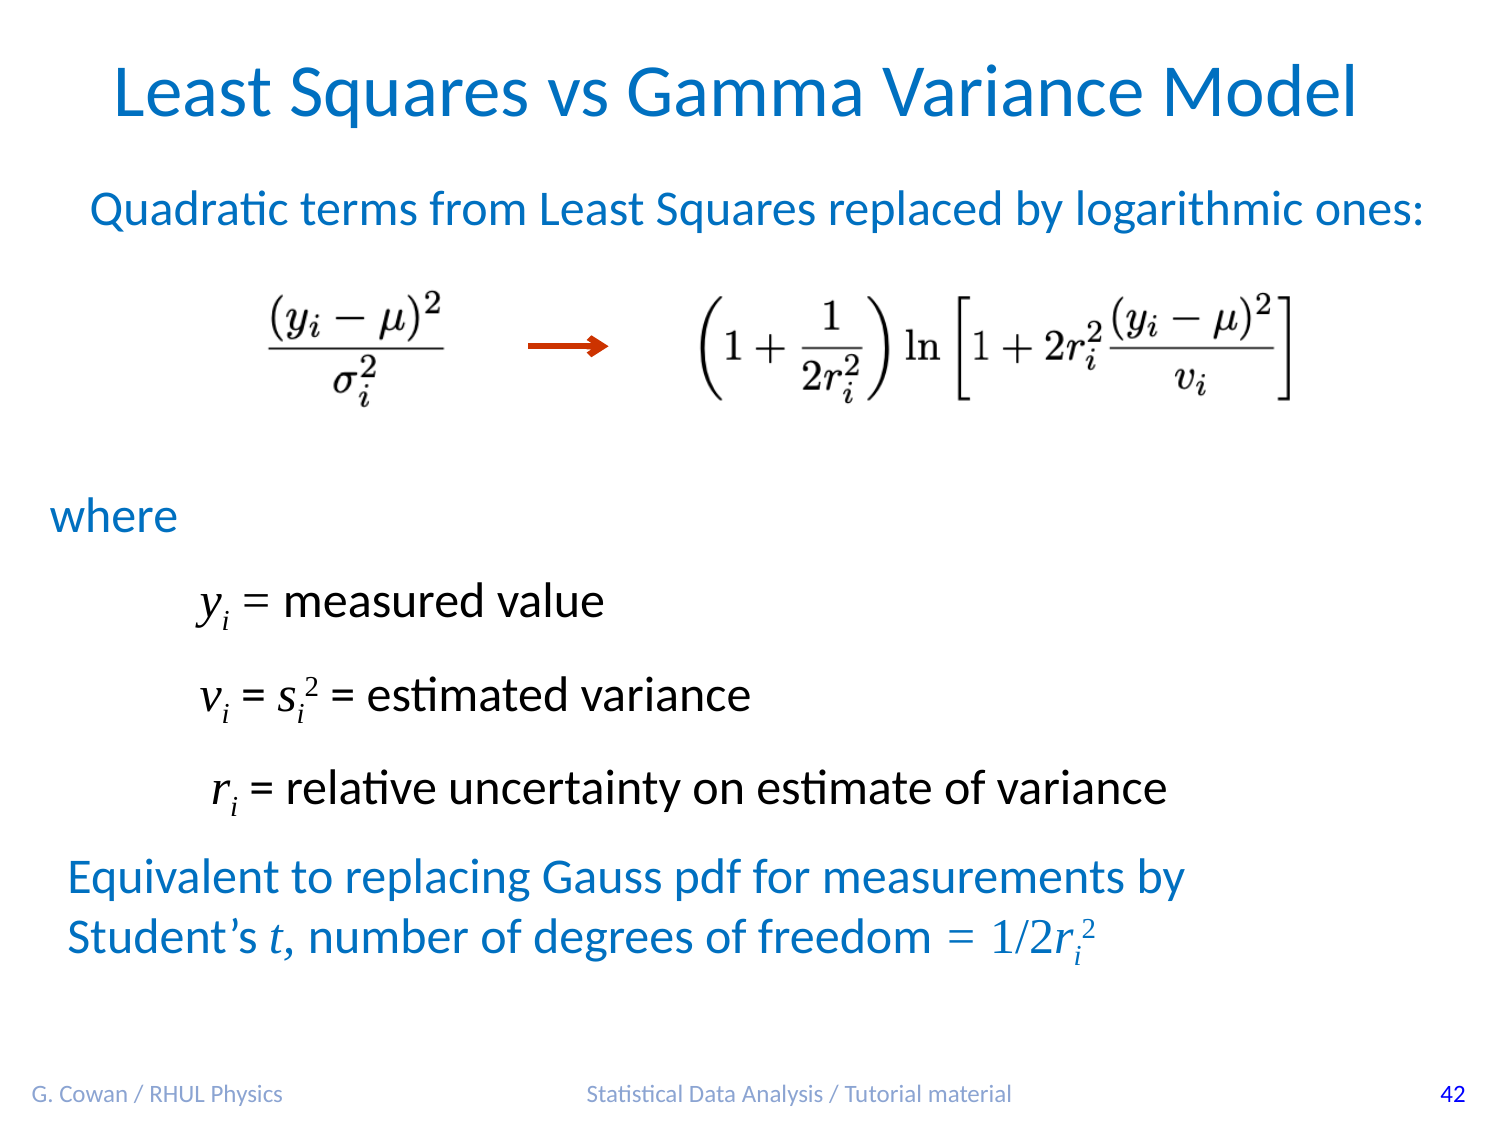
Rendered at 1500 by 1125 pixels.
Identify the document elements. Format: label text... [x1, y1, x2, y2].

slide_number G. Cowan / RHUL Physics [16, 1062, 338, 1123]
footer Statistical Data Analysis / Tutorial material [338, 1062, 1262, 1123]
picture [251, 272, 468, 421]
text_box Least Squares vs Gamma Variance Model [65, 44, 1409, 128]
text_box where yi = measured value vi = si2 = estimated variance ri = relative uncertainty on estimate of variance [34, 475, 1191, 830]
text_box Equivalent to replacing Gauss pdf for measurements by Student’s t, number of degrees of freedom = 1/2ri2 [52, 835, 1306, 979]
slide_number 42 [1262, 1062, 1481, 1123]
picture [682, 273, 1313, 422]
text_box Quadratic terms from Least Squares replaced by logarithmic ones: [74, 167, 1441, 243]
